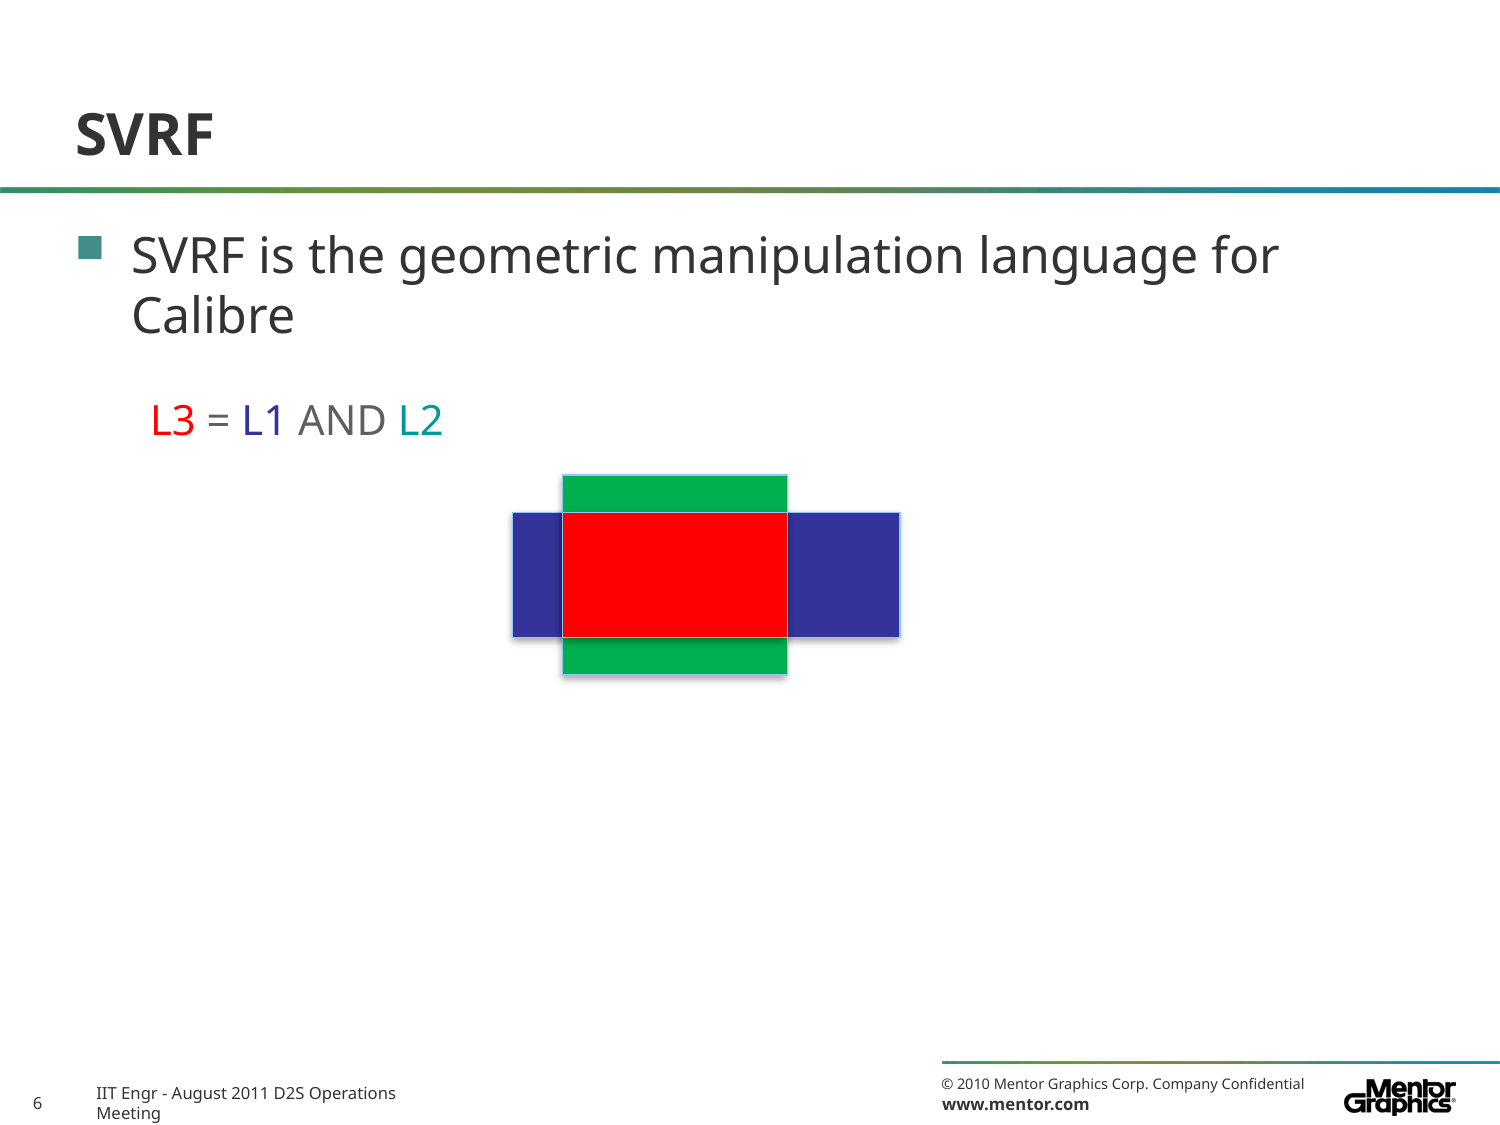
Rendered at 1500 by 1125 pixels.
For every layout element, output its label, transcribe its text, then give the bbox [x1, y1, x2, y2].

text_box [562, 474, 788, 512]
text_box [562, 512, 788, 638]
text_box [562, 645, 788, 676]
text_box [791, 512, 901, 638]
text_box [512, 512, 557, 638]
footer IIT Engr - August 2011 D2S Operations Meeting [80, 1074, 469, 1111]
list SVRF is the geometric manipulation language for Calibre L3 = L1 AND L2 [0, 215, 1500, 1048]
title SVRF [0, 0, 1500, 176]
picture [0, 1048, 1500, 1125]
picture [0, 176, 1500, 215]
